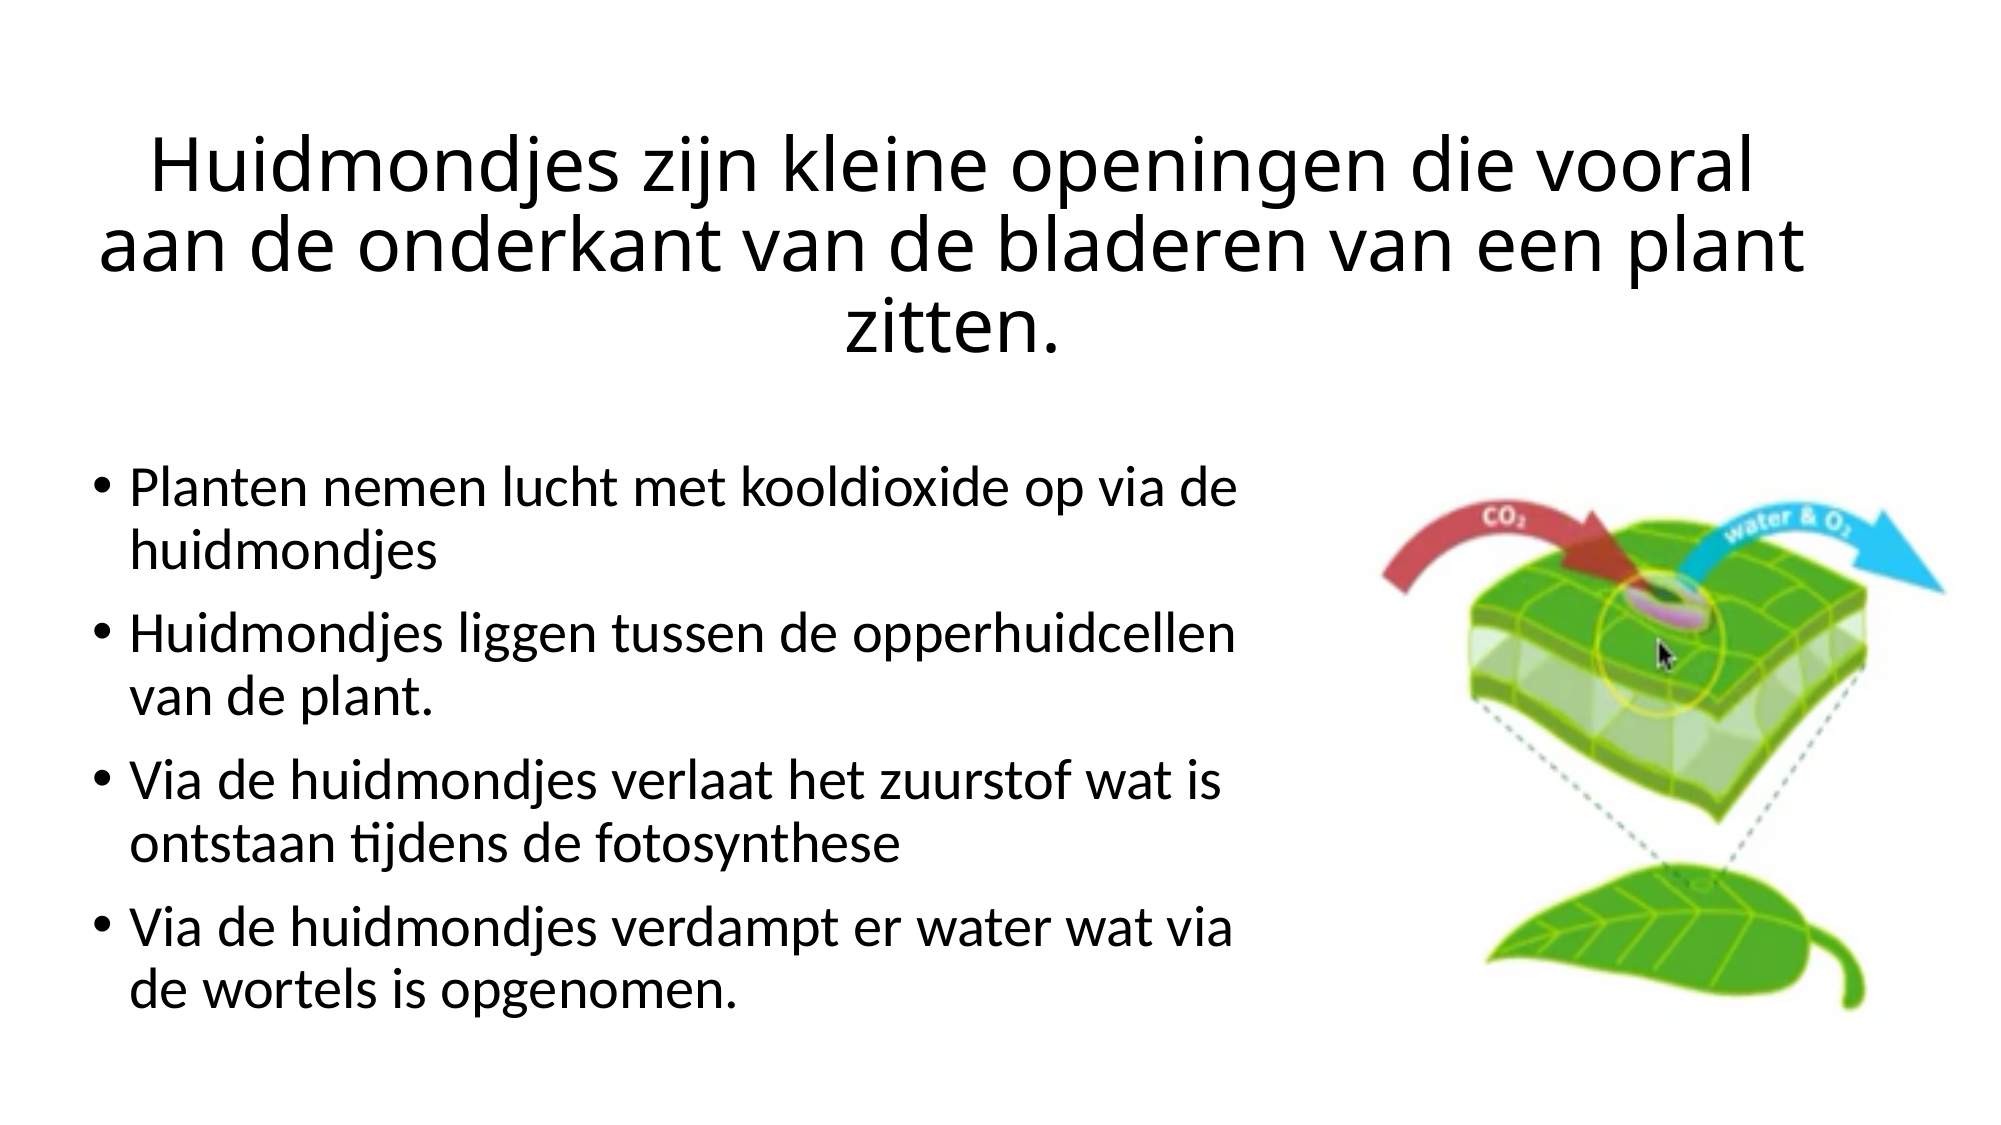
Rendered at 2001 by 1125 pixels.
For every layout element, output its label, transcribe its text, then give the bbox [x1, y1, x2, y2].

picture [1272, 388, 1972, 1090]
title Huidmondjes zijn kleine openingen die vooral aan de onderkant van de bladeren van een plant zitten. [77, 78, 1829, 418]
list Planten nemen lucht met kooldioxide op via de huidmondjes Huidmondjes liggen tussen de opperhuidcellen van de plant. Via de huidmondjes verlaat het zuurstof wat is ontstaan tijdens de fotosynthese Via de huidmondjes verdampt er water wat via de wortels is opgenomen. [77, 448, 1272, 1059]
